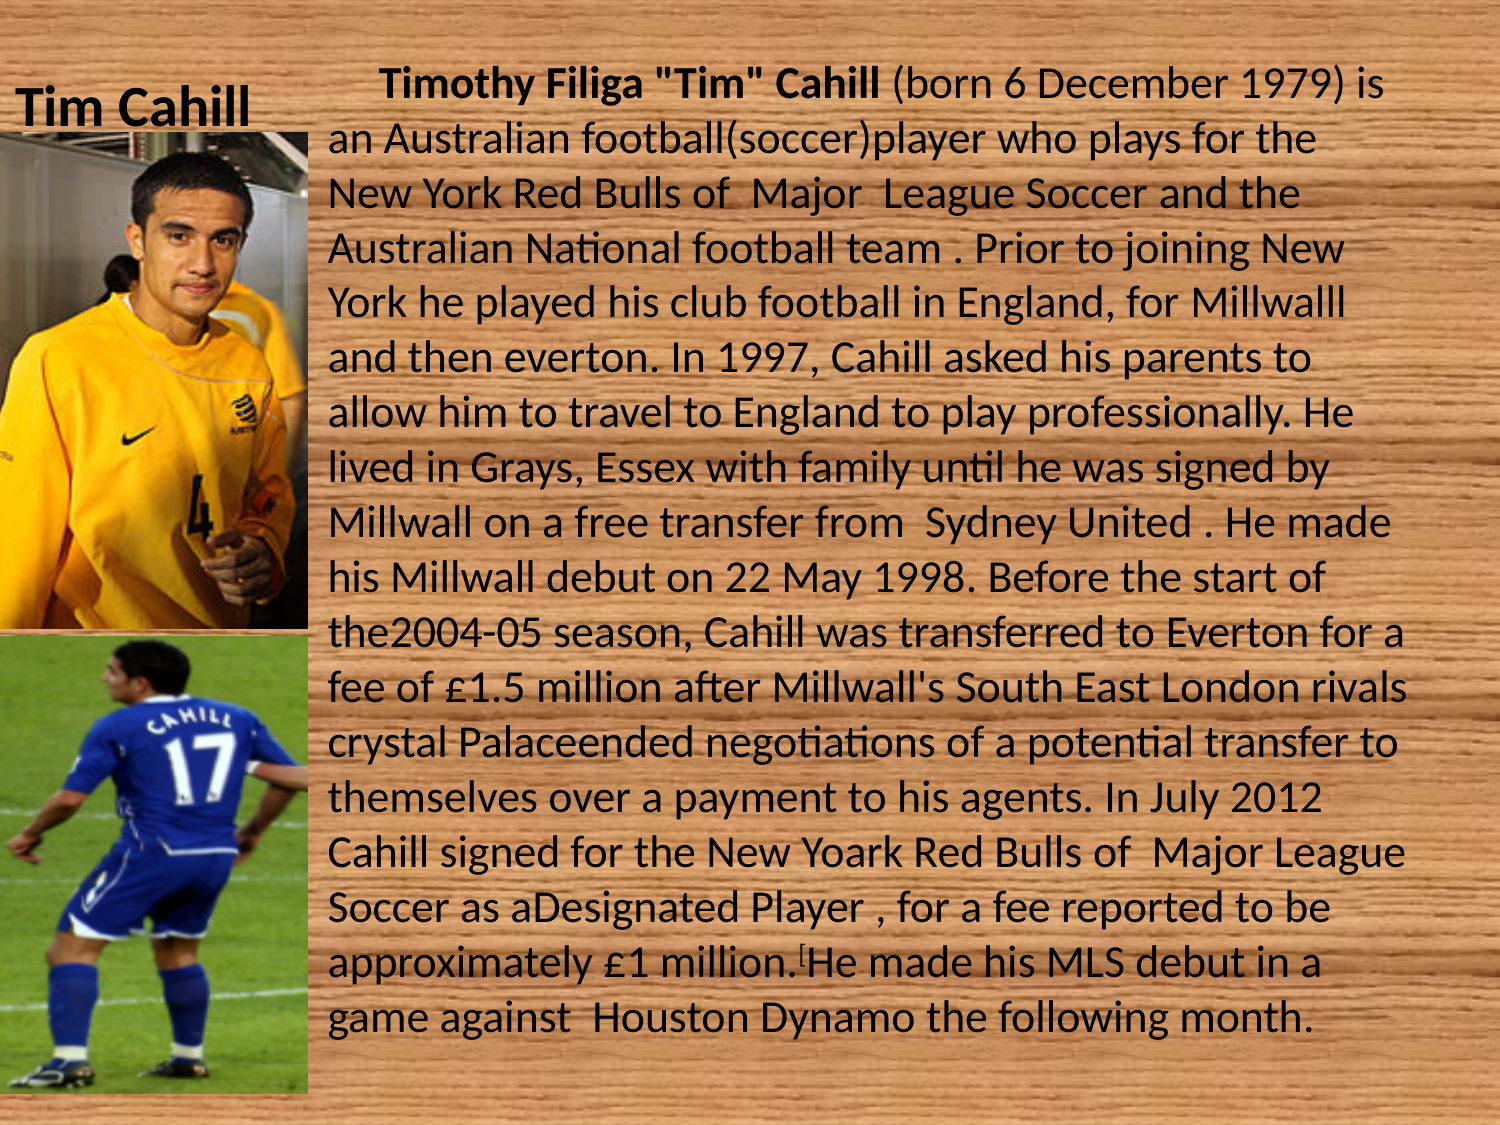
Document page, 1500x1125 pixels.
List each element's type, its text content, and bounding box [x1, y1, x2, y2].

title Tim Cahill [0, 0, 297, 131]
list Timothy Filiga "Tim" Cahill (born 6 December 1979) is an Australian football(soccer)player who plays for the New York Red Bulls of Major League Soccer and the Australian National football team . Prior to joining New York he played his club football in England, for Millwalll and then everton. In 1997, Cahill asked his parents to allow him to travel to England to play professionally. He lived in Grays, Essex with family until he was signed by Millwall on a free transfer from Sydney United . He made his Millwall debut on 22 May 1998. Before the start of the2004-05 season, Cahill was transferred to Everton for a fee of £1.5 million after Millwall's South East London rivals crystal Palaceended negotiations of a potential transfer to themselves over a payment to his agents. In July 2012 Cahill signed for the New Yoark Red Bulls of Major League Soccer as aDesignated Player , for a fee reported to be approximately £1 million.[He made his MLS debut in a game against Houston Dynamo the following month. [312, 44, 1425, 1125]
picture [0, 0, 1500, 1125]
